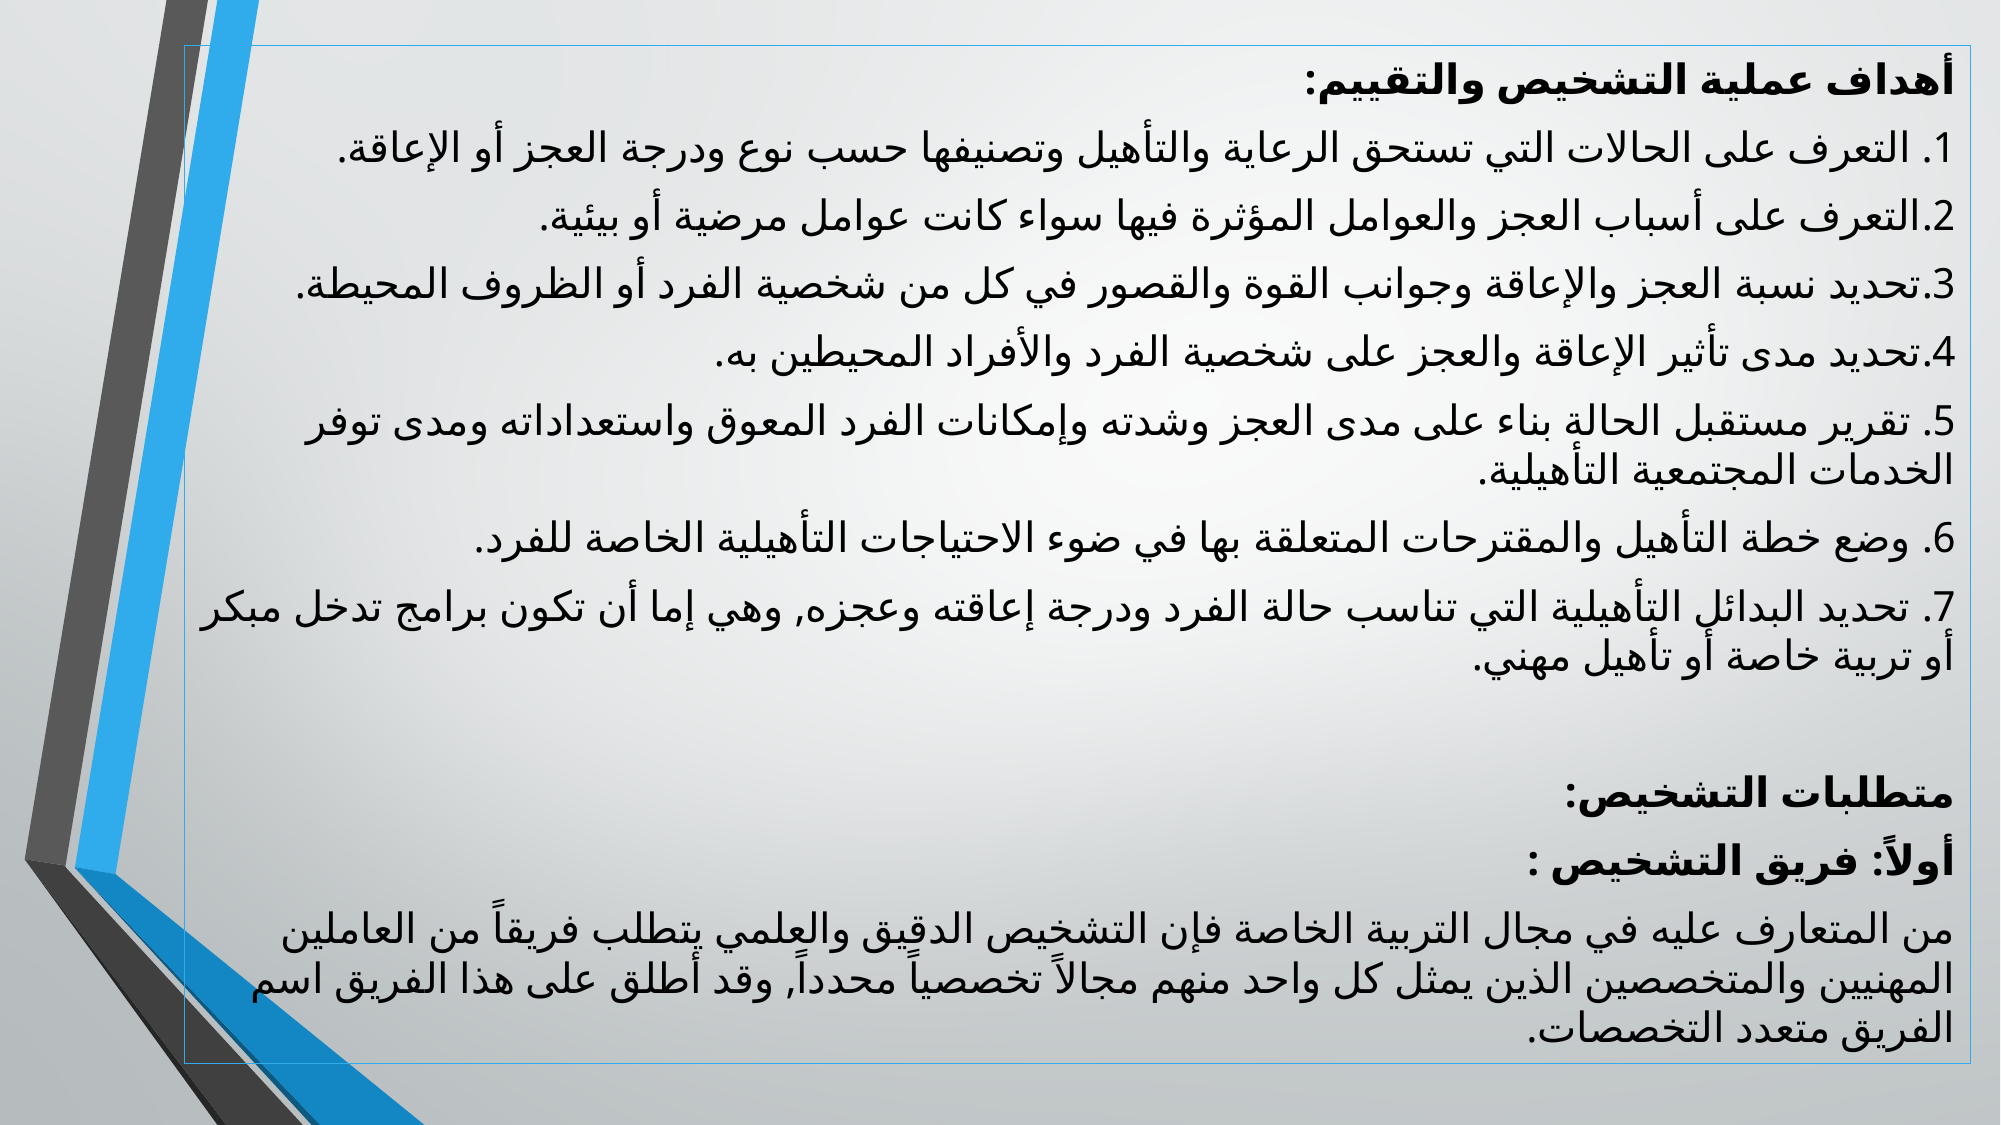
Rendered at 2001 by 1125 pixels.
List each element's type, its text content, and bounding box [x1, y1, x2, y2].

list أهداف عملية التشخيص والتقييم: 1. التعرف على الحالات التي تستحق الرعاية والتأهيل وتصنيفها حسب نوع ودرجة العجز أو الإعاقة. 2.التعرف على أسباب العجز والعوامل المؤثرة فيها سواء كانت عوامل مرضية أو بيئية. 3.تحديد نسبة العجز والإعاقة وجوانب القوة والقصور في كل من شخصية الفرد أو الظروف المحيطة. 4.تحديد مدى تأثير الإعاقة والعجز على شخصية الفرد والأفراد المحيطين به. 5. تقرير مستقبل الحالة بناء على مدى العجز وشدته وإمكانات الفرد المعوق واستعداداته ومدى توفر الخدمات المجتمعية التأهيلية. 6. وضع خطة التأهيل والمقترحات المتعلقة بها في ضوء الاحتياجات التأهيلية الخاصة للفرد. 7. تحديد البدائل التأهيلية التي تناسب حالة الفرد ودرجة إعاقته وعجزه, وهي إما أن تكون برامج تدخل مبكر أو تربية خاصة أو تأهيل مهني. متطلبات التشخيص: أولاً: فريق التشخيص : من المتعارف عليه في مجال التربية الخاصة فإن التشخيص الدقيق والعلمي يتطلب فريقاً من العاملين المهنيين والمتخصصين الذين يمثل كل واحد منهم مجالاً تخصصياً محدداً, وقد أطلق على هذا الفريق اسم الفريق متعدد التخصصات. [184, 45, 1971, 1064]
